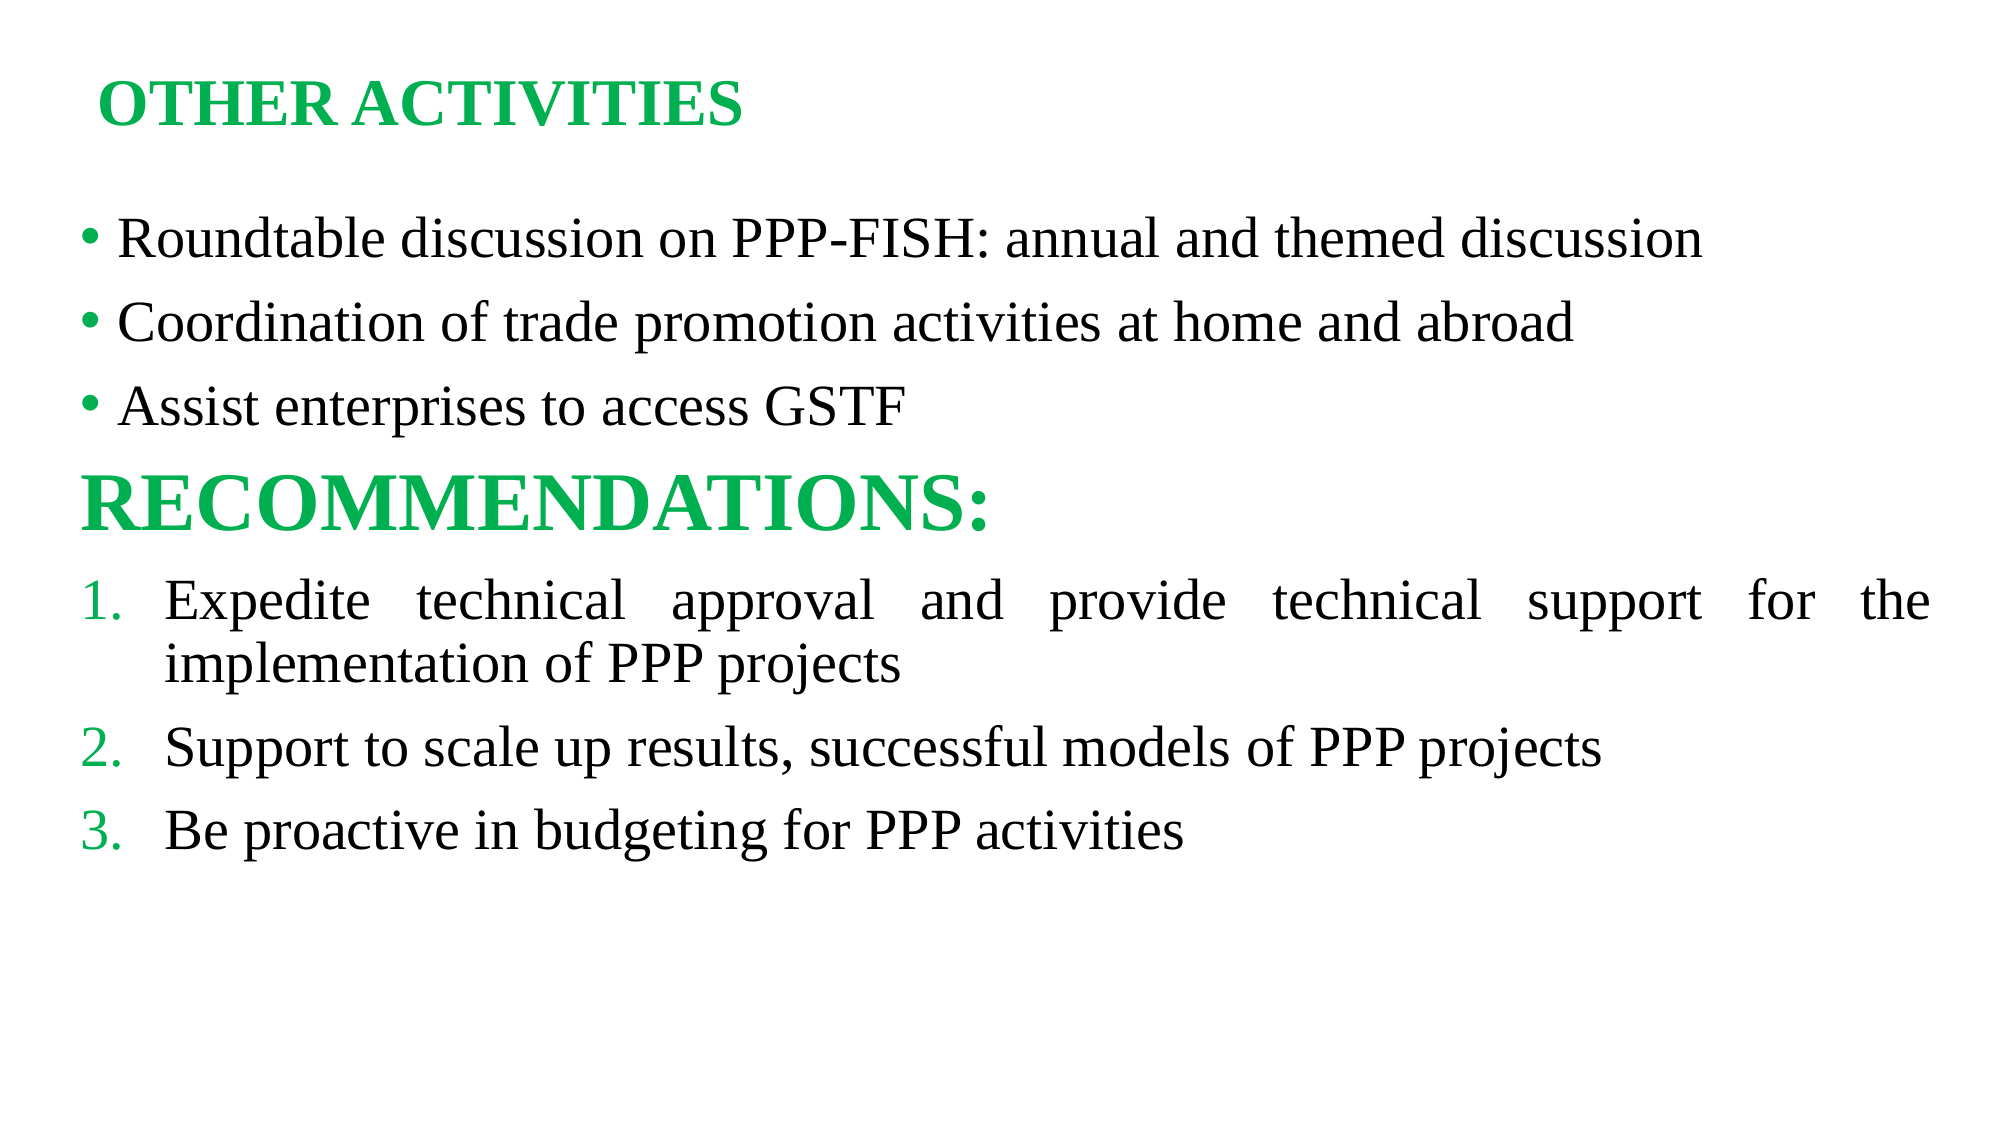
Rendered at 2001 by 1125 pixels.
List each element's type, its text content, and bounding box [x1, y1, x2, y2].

title OTHER ACTIVITIES [81, 37, 1930, 171]
list Roundtable discussion on PPP-FISH: annual and themed discussion Coordination of trade promotion activities at home and abroad Assist enterprises to access GSTF RECOMMENDATIONS: Expedite technical approval and provide technical support for the implementation of PPP projects Support to scale up results, successful models of PPP projects Be proactive in budgeting for PPP activities [65, 200, 1948, 988]
